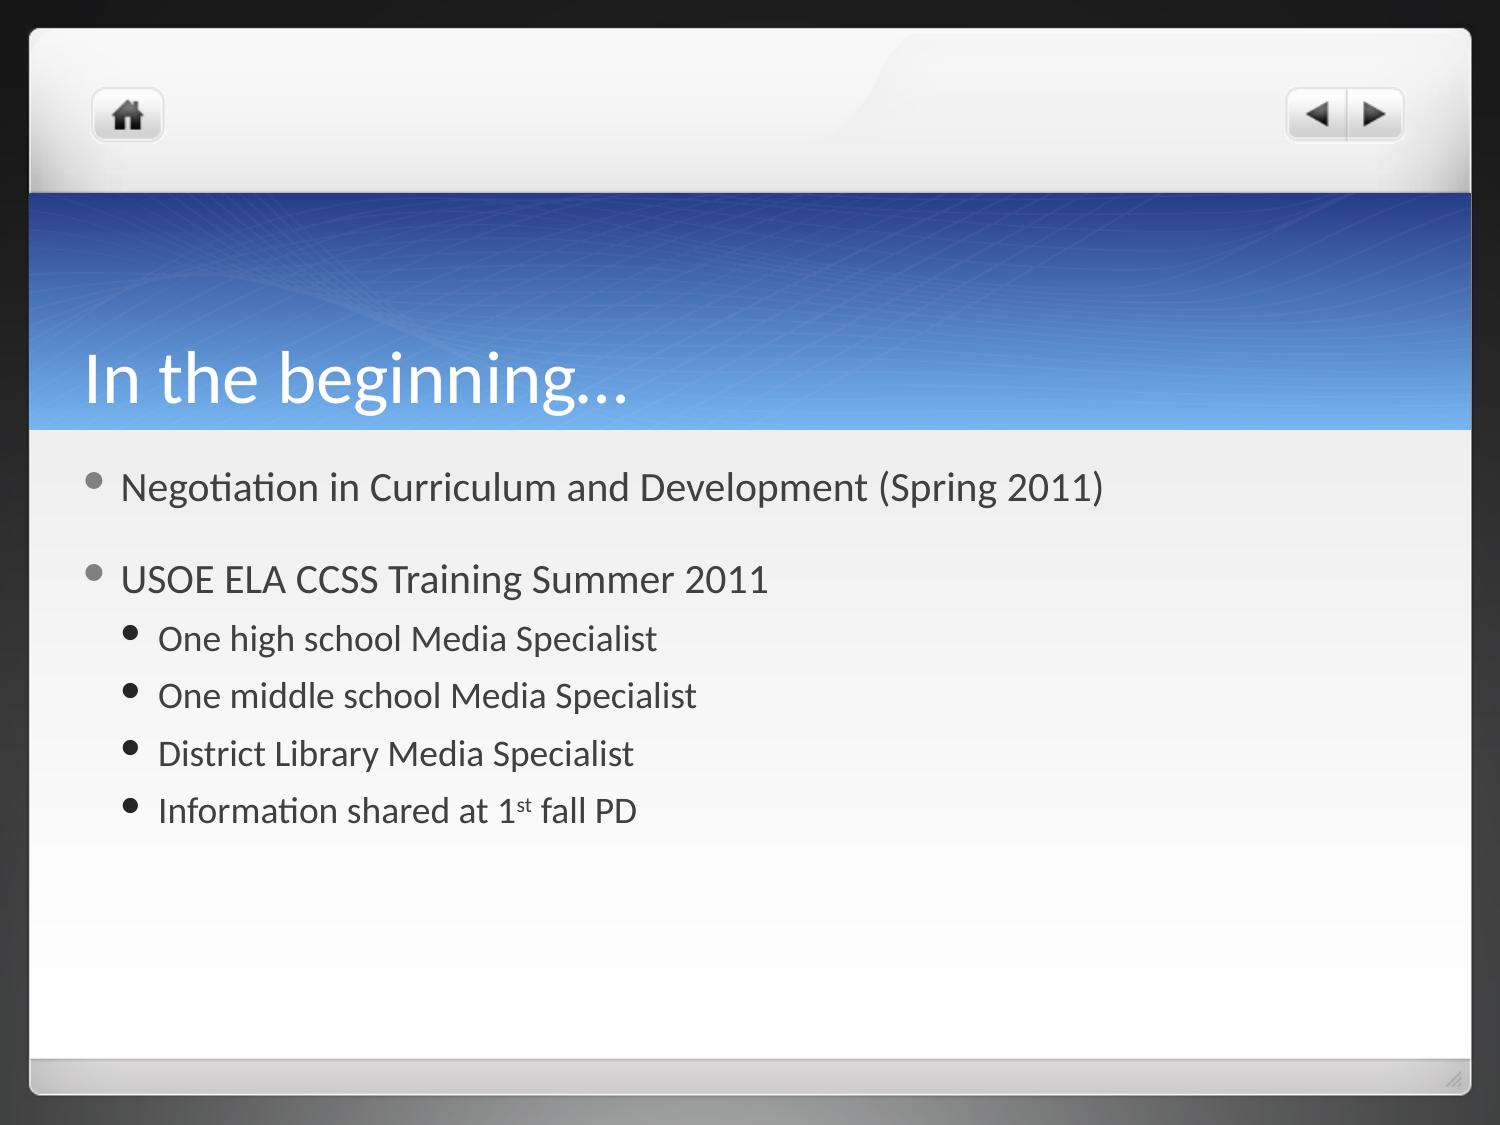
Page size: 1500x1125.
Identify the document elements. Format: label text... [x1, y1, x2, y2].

list Negotiation in Curriculum and Development (Spring 2011) USOE ELA CCSS Training Summer 2011 One high school Media Specialist One middle school Media Specialist District Library Media Specialist Information shared at 1st fall PD [68, 452, 1432, 1025]
title In the beginning… [68, 238, 1432, 427]
picture [0, 0, 1500, 1125]
